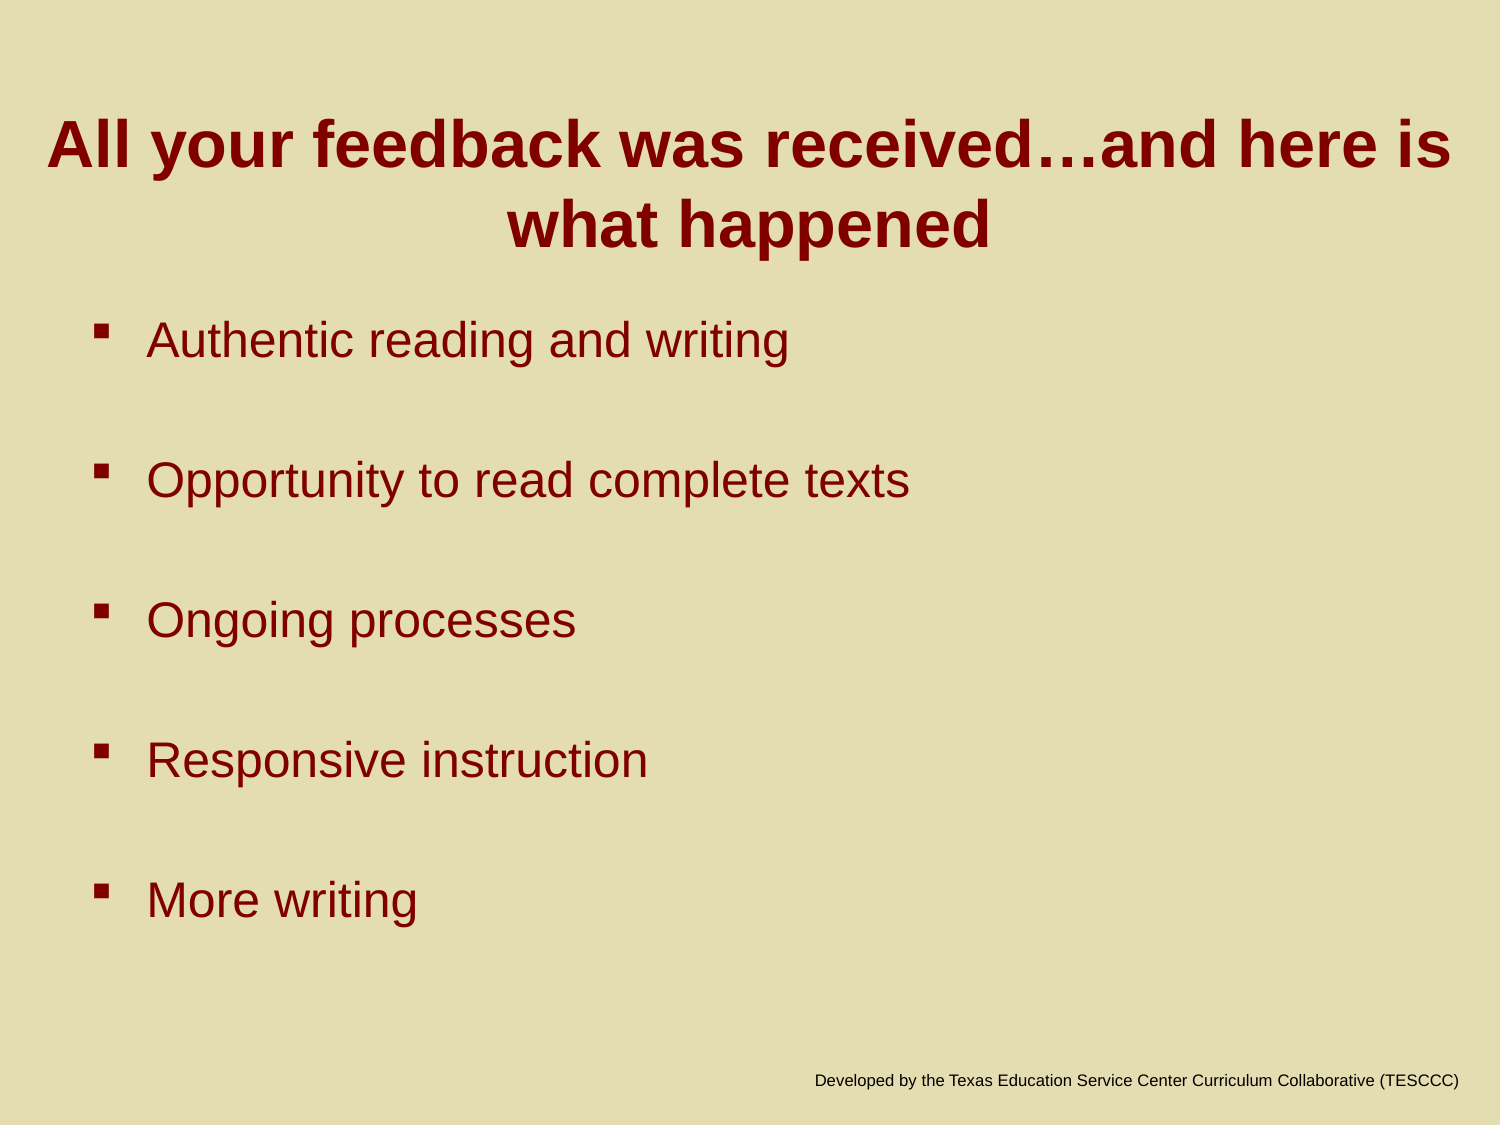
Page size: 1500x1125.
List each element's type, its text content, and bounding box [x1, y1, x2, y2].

list Authentic reading and writing Opportunity to read complete texts Ongoing processes Responsive instruction More writing [74, 299, 1451, 1006]
title All your feedback was received…and here is what happened [0, 87, 1500, 276]
